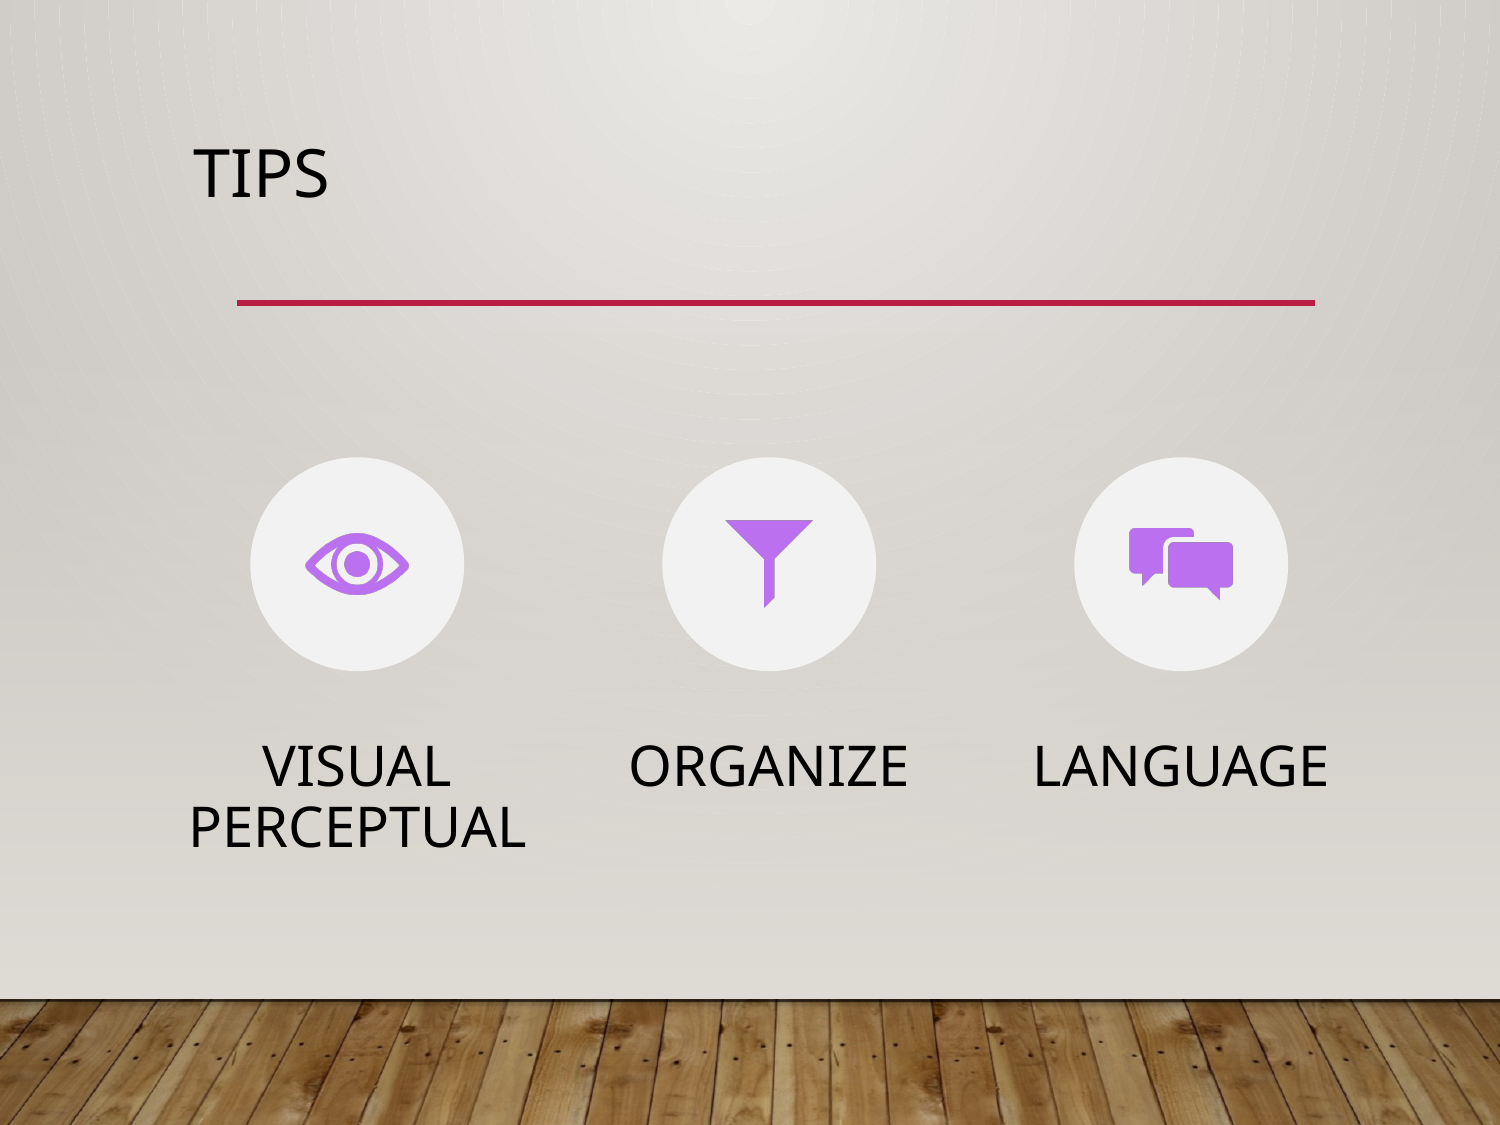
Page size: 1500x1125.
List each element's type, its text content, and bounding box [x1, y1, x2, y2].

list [178, 383, 1361, 930]
picture [0, 999, 1500, 1125]
title Tips [178, 131, 1361, 305]
